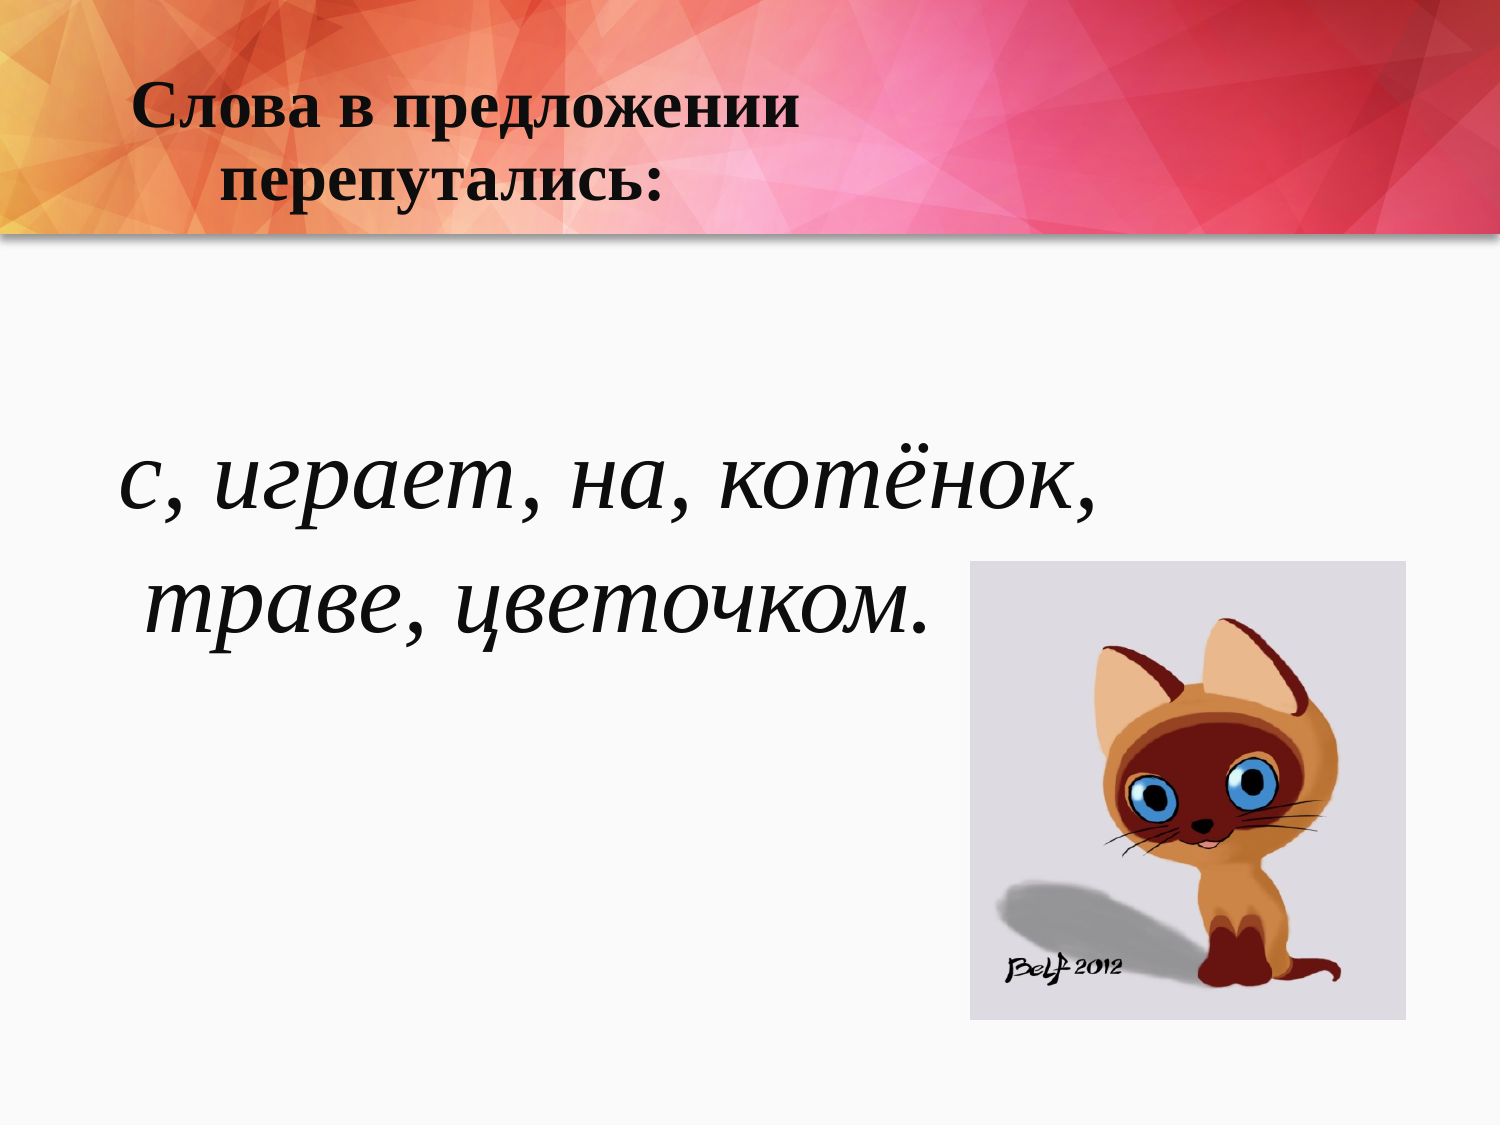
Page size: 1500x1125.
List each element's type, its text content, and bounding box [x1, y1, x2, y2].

picture [970, 561, 1406, 1020]
picture [0, 0, 1500, 234]
list с, играет, на, котёнок, траве, цветочком. [103, 299, 1397, 1014]
title Слова в предложении перепутались: [103, 59, 1397, 278]
